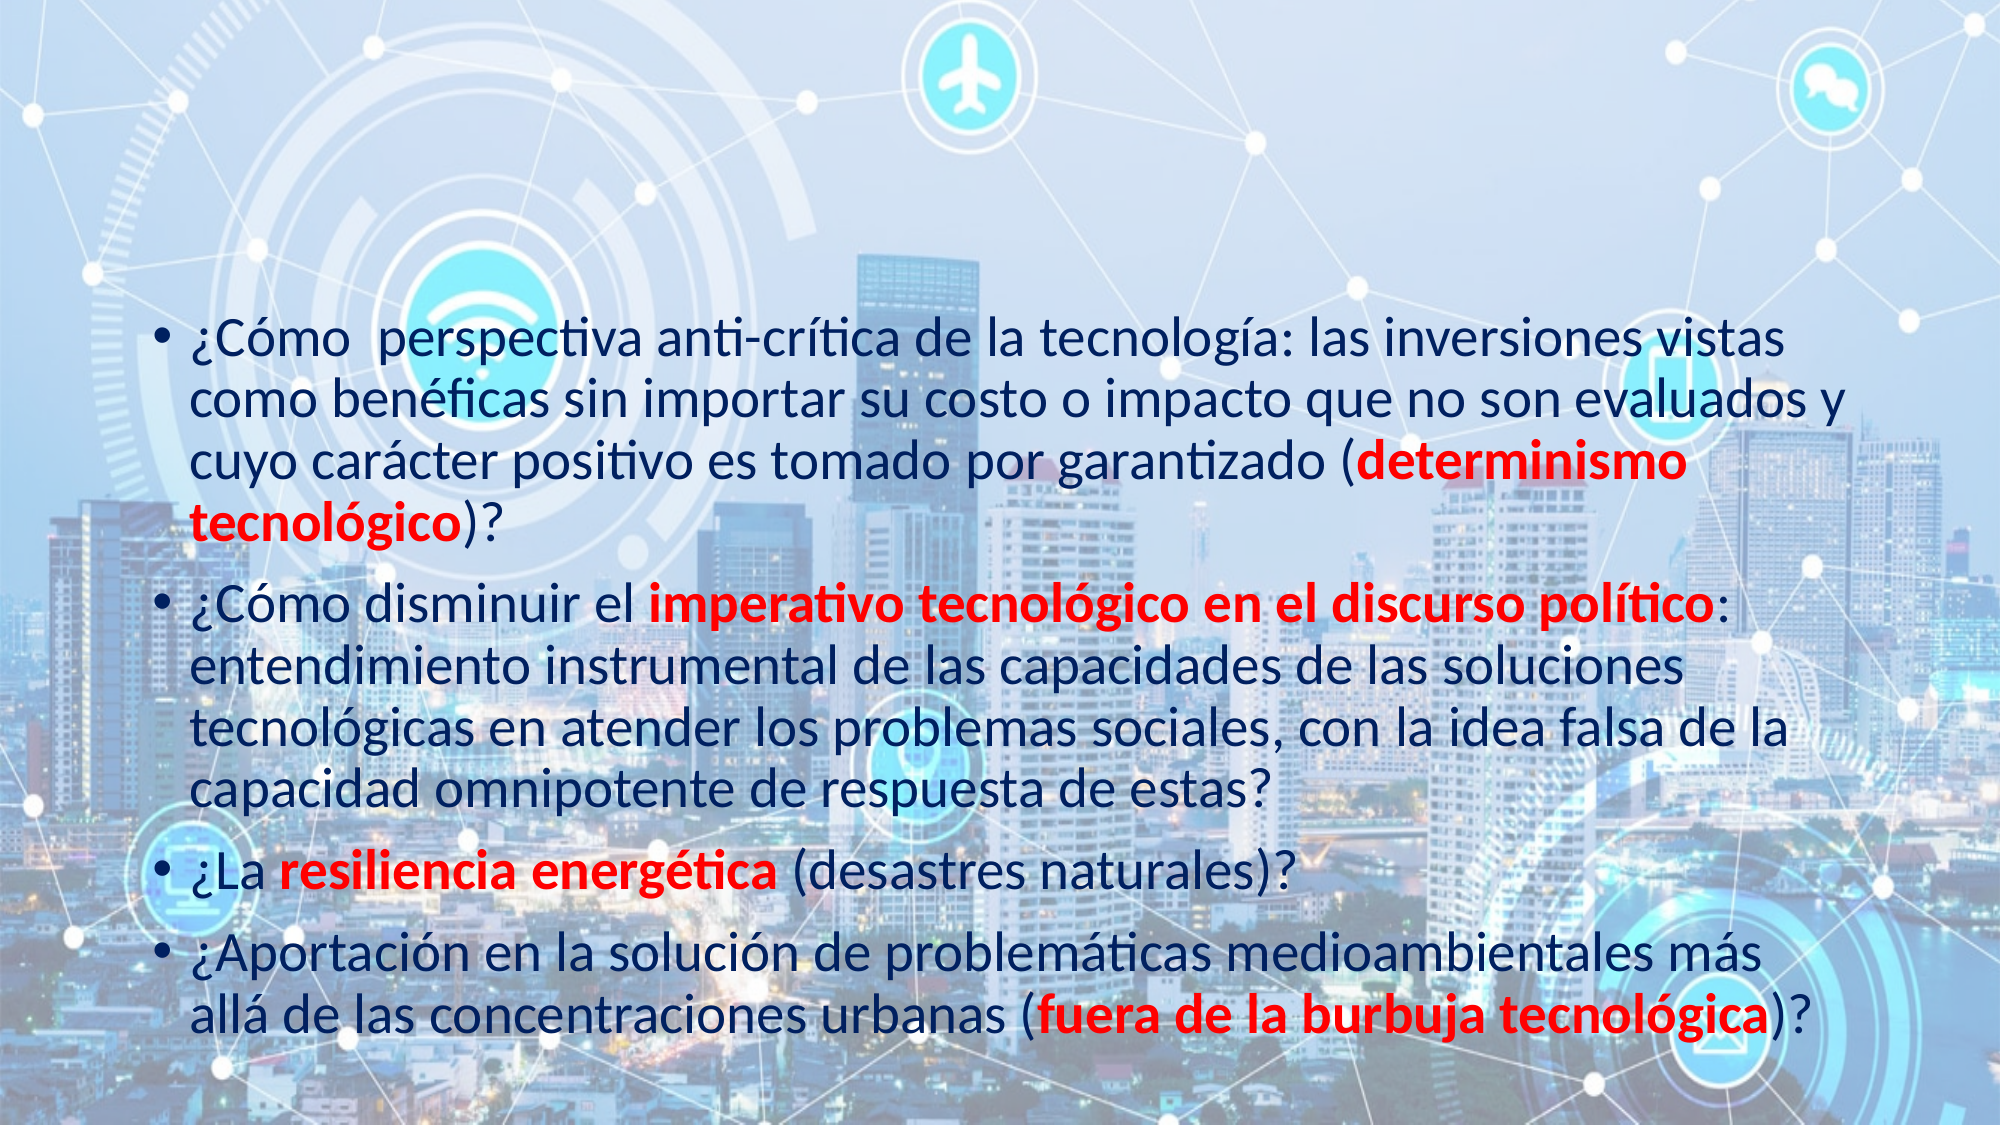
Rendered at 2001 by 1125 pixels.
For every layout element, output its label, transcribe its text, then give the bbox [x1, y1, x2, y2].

list ¿Cómo perspectiva anti-crítica de la tecnología: las inversiones vistas como benéficas sin importar su costo o impacto que no son evaluados y cuyo carácter positivo es tomado por garantizado (determinismo tecnológico)? ¿Cómo disminuir el imperativo tecnológico en el discurso político: entendimiento instrumental de las capacidades de las soluciones tecnológicas en atender los problemas sociales, con la idea falsa de la capacidad omnipotente de respuesta de estas? ¿La resiliencia energética (desastres naturales)? ¿Aportación en la solución de problemáticas medioambientales más allá de las concentraciones urbanas (fuera de la burbuja tecnológica)? [137, 299, 1863, 1064]
